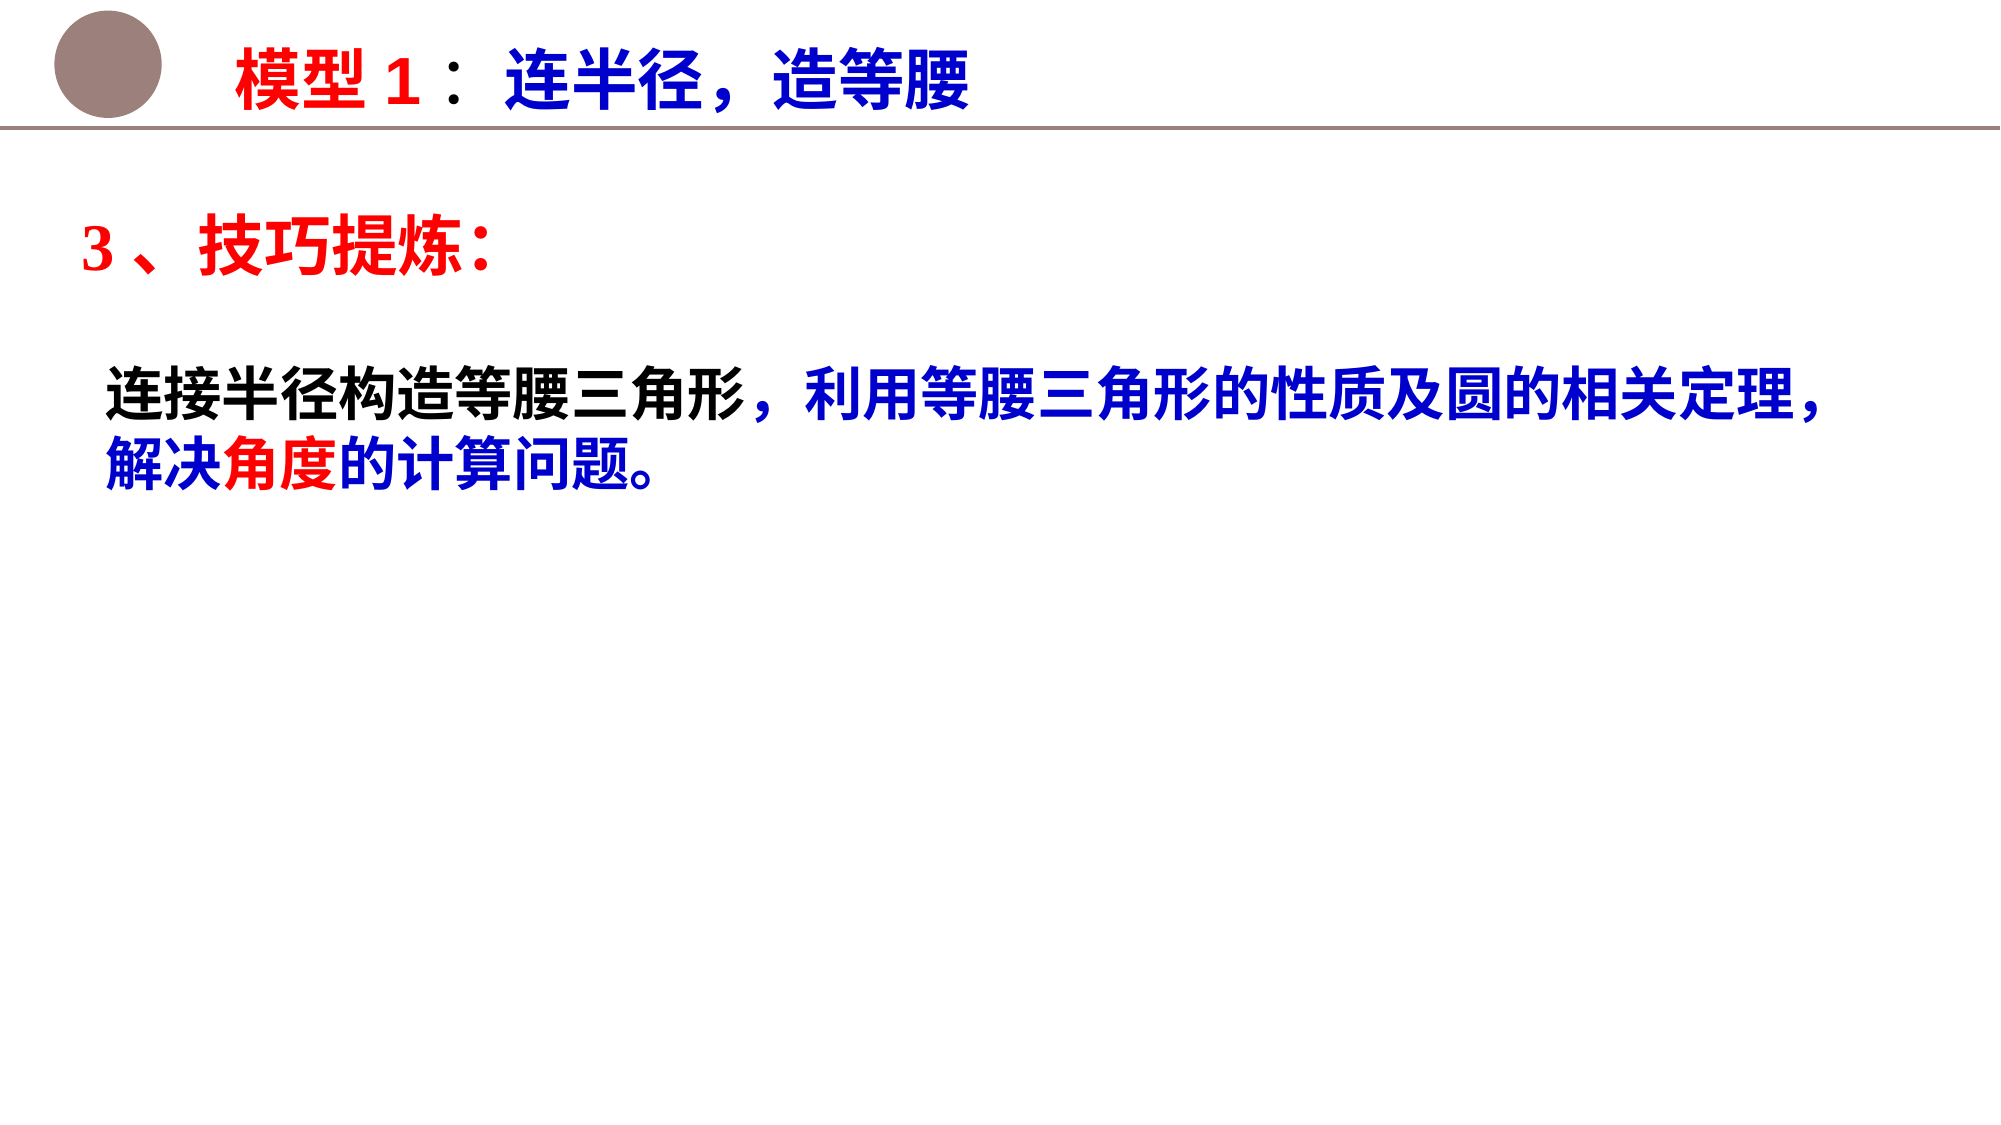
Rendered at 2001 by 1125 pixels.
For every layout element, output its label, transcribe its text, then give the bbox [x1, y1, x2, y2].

text_box [53, 9, 163, 119]
text_box 连接半径构造等腰三角形，利用等腰三角形的性质及圆的相关定理，解决角度的计算问题。 [90, 349, 1886, 505]
text_box 模型1：连半径，造等腰 [220, 30, 1355, 126]
text_box 3、技巧提炼： [66, 196, 1827, 291]
